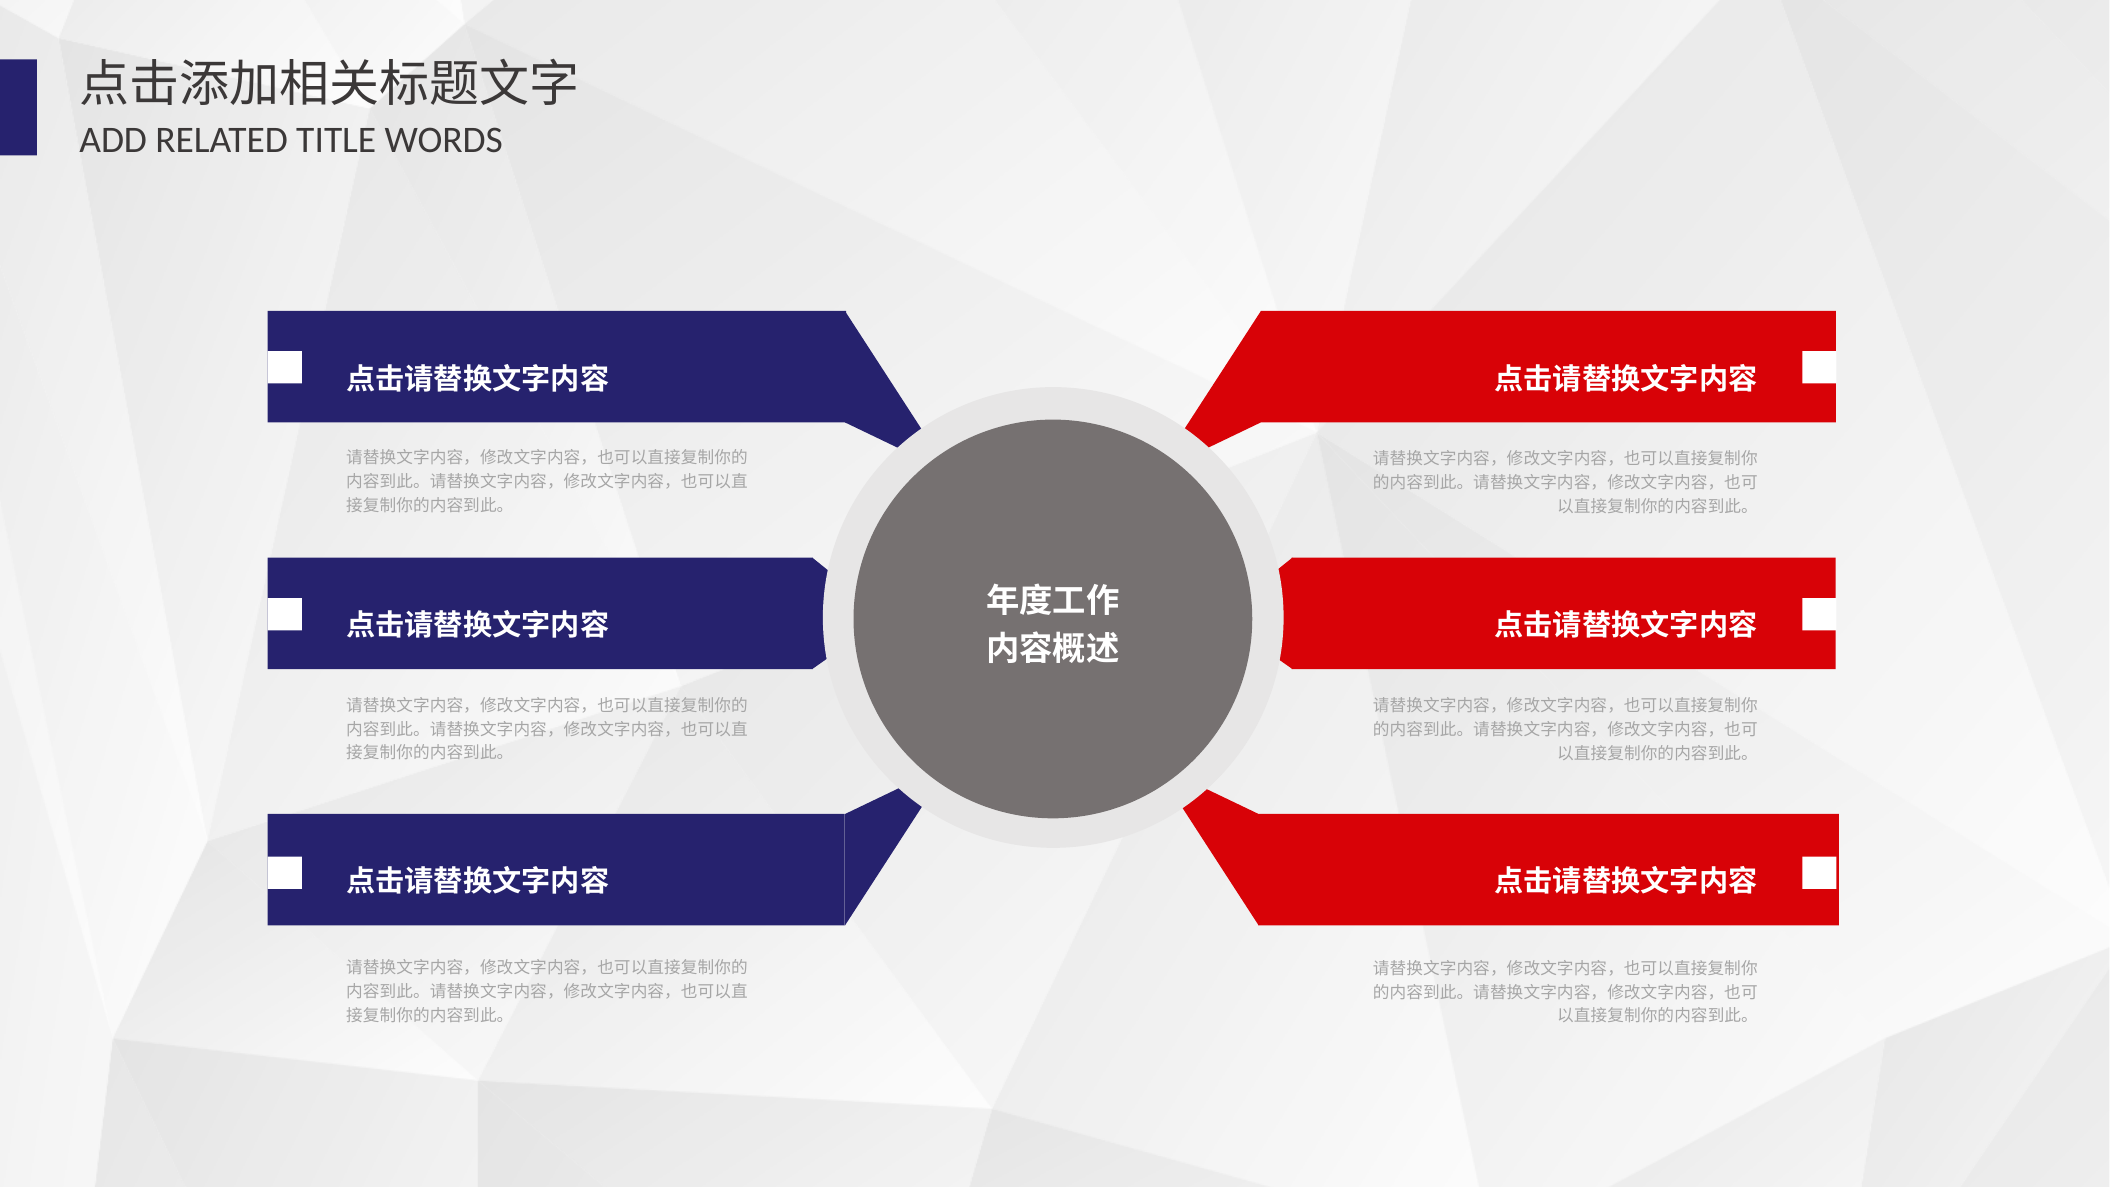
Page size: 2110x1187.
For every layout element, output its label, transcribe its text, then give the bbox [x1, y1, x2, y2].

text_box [1171, 310, 1836, 460]
text_box ADD RELATED TITLE WORDS [63, 107, 520, 169]
text_box 点击添加相关标题文字 [63, 43, 596, 120]
text_box 请替换文字内容，修改文字内容，也可以直接复制你的内容到此。请替换文字内容，修改文字内容，也可以直接复制你的内容到此。 [1370, 460, 1759, 523]
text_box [267, 310, 935, 460]
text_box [1169, 776, 1839, 926]
text_box 请替换文字内容，修改文字内容，也可以直接复制你的内容到此。请替换文字内容，修改文字内容，也可以直接复制你的内容到此。 [1370, 946, 1759, 1033]
text_box 请替换文字内容，修改文字内容，也可以直接复制你的内容到此。请替换文字内容，修改文字内容，也可以直接复制你的内容到此。 [346, 683, 756, 770]
text_box 请替换文字内容，修改文字内容，也可以直接复制你的内容到此。请替换文字内容，修改文字内容，也可以直接复制你的内容到此。 [346, 945, 756, 1033]
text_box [1284, 557, 1836, 670]
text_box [267, 776, 935, 926]
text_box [267, 557, 822, 670]
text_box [822, 387, 1284, 848]
text_box 请替换文字内容，修改文字内容，也可以直接复制你的内容到此。请替换文字内容，修改文字内容，也可以直接复制你的内容到此。 [1370, 684, 1759, 770]
text_box 请替换文字内容，修改文字内容，也可以直接复制你的内容到此。请替换文字内容，修改文字内容，也可以直接复制你的内容到此。 [346, 460, 756, 523]
picture [0, 0, 2110, 1187]
